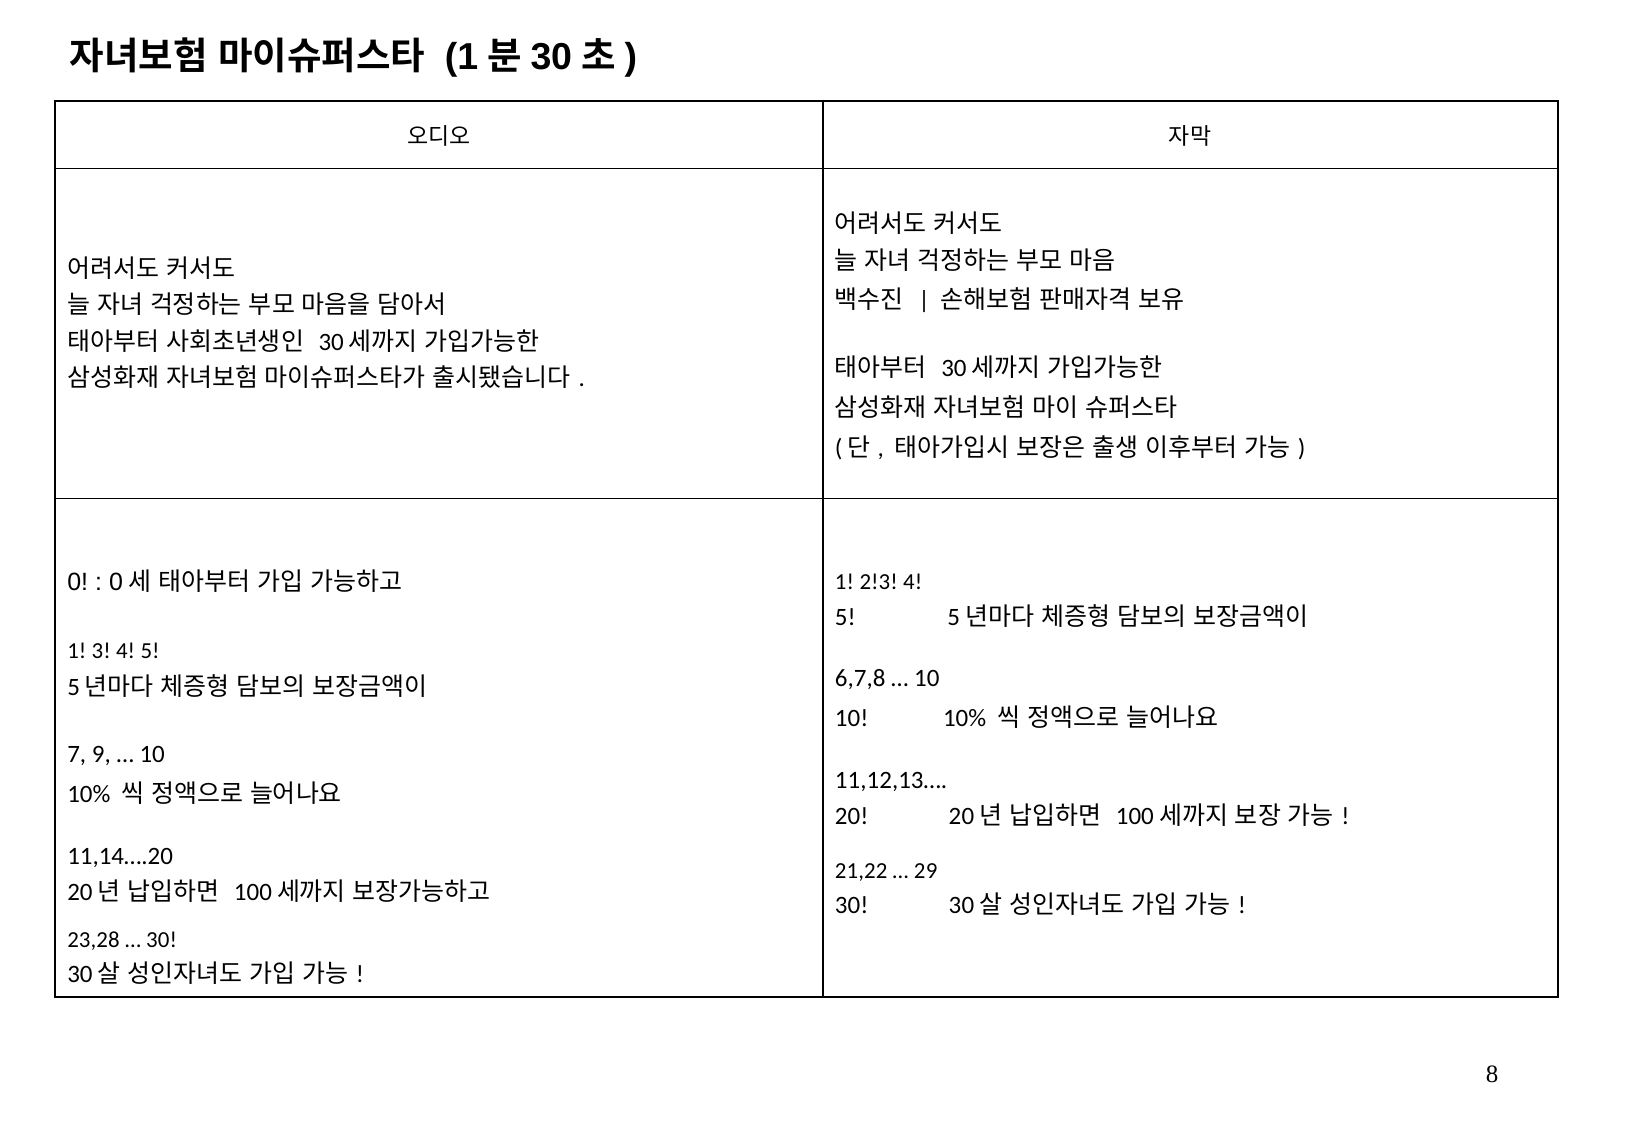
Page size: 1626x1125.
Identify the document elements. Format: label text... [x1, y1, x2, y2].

table_cell 0! : 0세 태아부터 가입 가능하고 1! 3! 4! 5! 5년마다 체증형 담보의 보장금액이 7, 9, … 10 10% 씩 정액으로 늘어나요 11,14….20 20년 납입하면 100세까지 보장가능하고 23,28 … 30! 30살 성인자녀도 가입 가능! [56, 499, 822, 996]
table_cell 1! 2!3! 4! 5! 5년마다 체증형 담보의 보장금액이 6,7,8 … 10 10! 10% 씩 정액으로 늘어나요 11,12,13…. 20! 20년 납입하면 100세까지 보장 가능! 21,22 … 29 30! 30살 성인자녀도 가입 가능! [824, 499, 1557, 996]
table_header 자막 [824, 102, 1557, 168]
table_header 오디오 [56, 102, 822, 168]
slide_number 8 [1147, 1042, 1514, 1103]
text_box 자녀보험 마이슈퍼스타 (1분30초) [55, 24, 1280, 84]
table_cell 어려서도 커서도 늘 자녀 걱정하는 부모 마음을 담아서 태아부터 사회초년생인 30세까지 가입가능한 삼성화재 자녀보험 마이슈퍼스타가 출시됐습니다. [56, 169, 822, 498]
table_cell 어려서도 커서도 늘 자녀 걱정하는 부모 마음 백수진 | 손해보험 판매자격 보유 태아부터 30세까지 가입가능한 삼성화재 자녀보험 마이 슈퍼스타 (단, 태아가입시 보장은 출생 이후부터 가능) [824, 169, 1557, 498]
